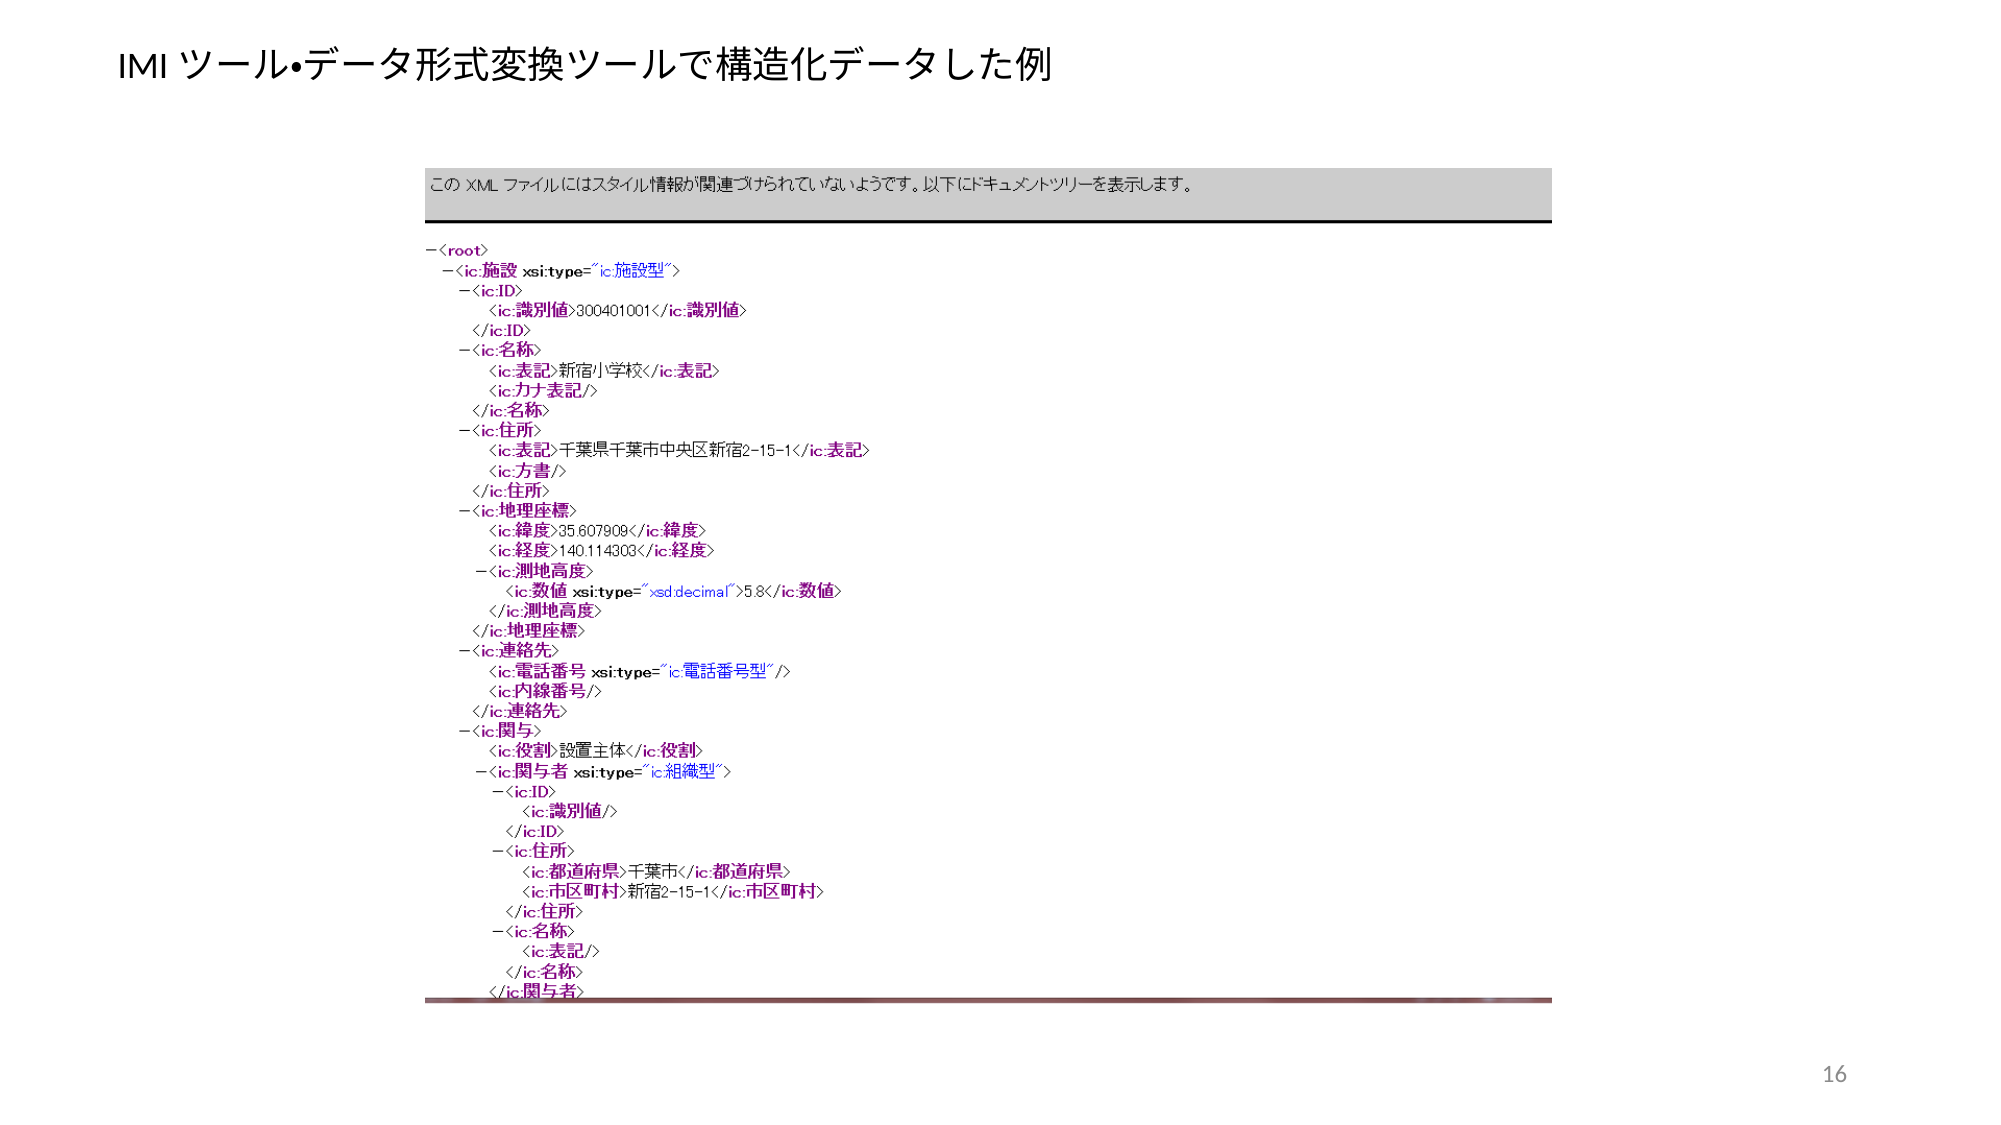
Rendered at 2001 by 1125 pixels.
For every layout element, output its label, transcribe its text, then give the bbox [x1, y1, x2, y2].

text_box IMIツール・データ形式変換ツールで構造化データした例 [102, 33, 1917, 94]
picture [425, 168, 1552, 1004]
slide_number 16 [1412, 1042, 1863, 1103]
